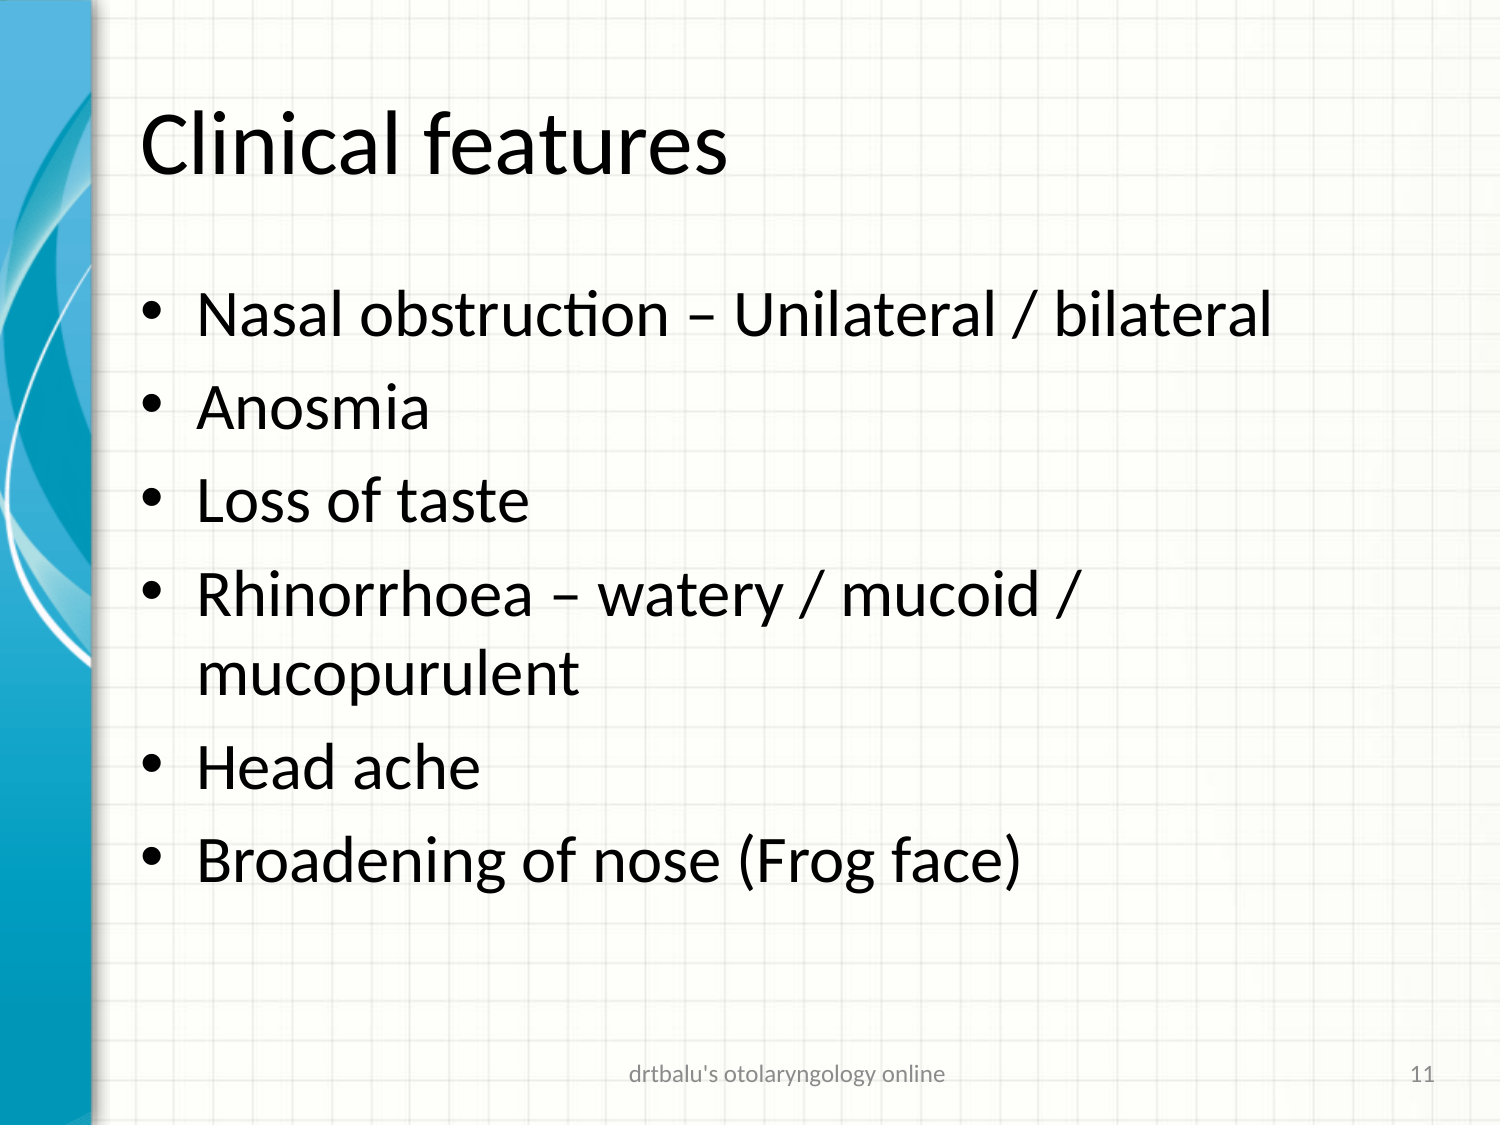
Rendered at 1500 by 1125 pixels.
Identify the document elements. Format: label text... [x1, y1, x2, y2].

title Clinical features [125, 44, 1450, 232]
list Nasal obstruction – Unilateral / bilateral Anosmia Loss of taste Rhinorrhoea – watery / mucoid / mucopurulent Head ache Broadening of nose (Frog face) [125, 261, 1450, 967]
picture [0, 0, 1500, 1125]
footer drtbalu's otolaryngology online [549, 1042, 1025, 1103]
slide_number 11 [1100, 1042, 1450, 1103]
